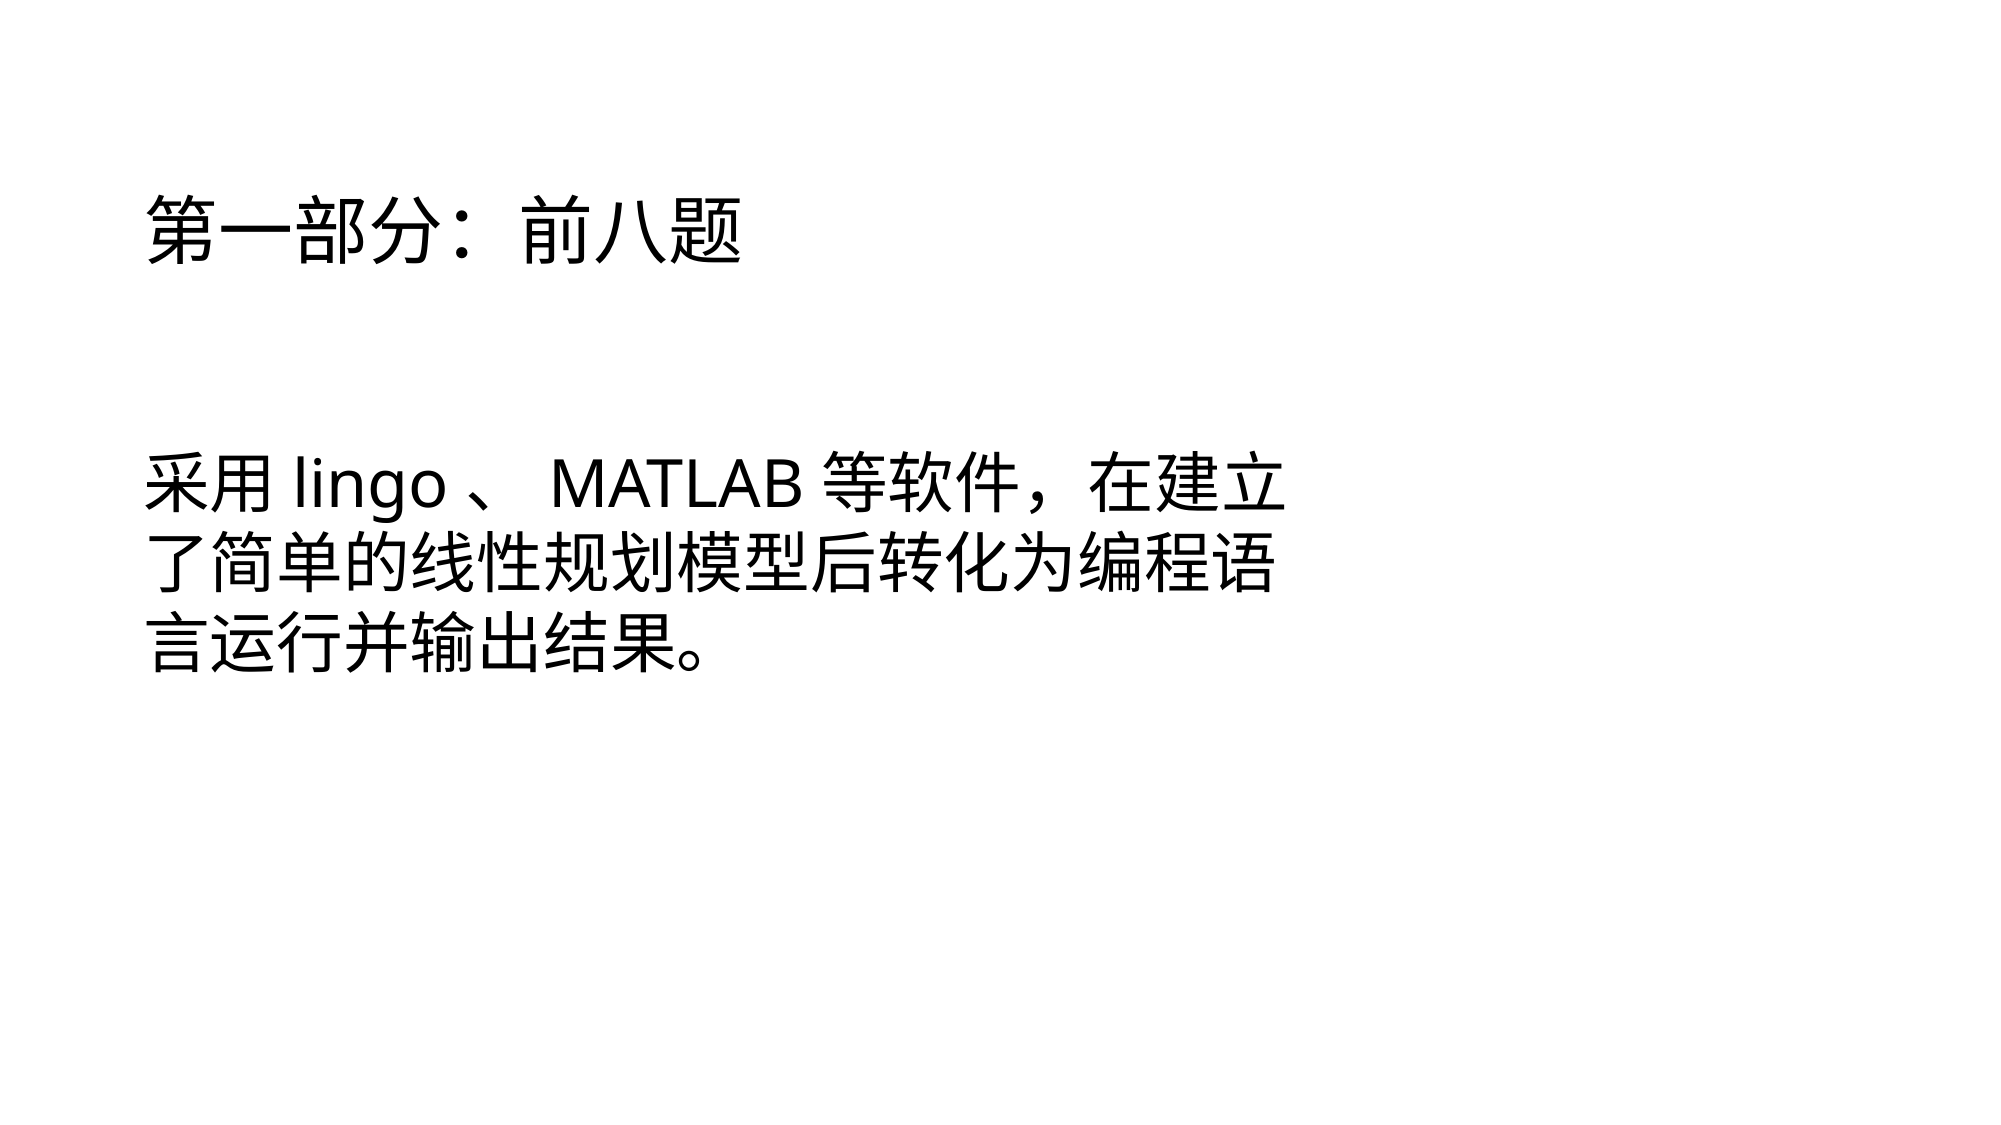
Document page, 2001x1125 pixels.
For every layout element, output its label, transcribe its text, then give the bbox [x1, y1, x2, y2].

text_box 第一部分：前八题 [128, 176, 772, 281]
text_box 采用lingo、MATLAB等软件，在建立了简单的线性规划模型后转化为编程语言运行并输出结果。 [128, 433, 1344, 689]
